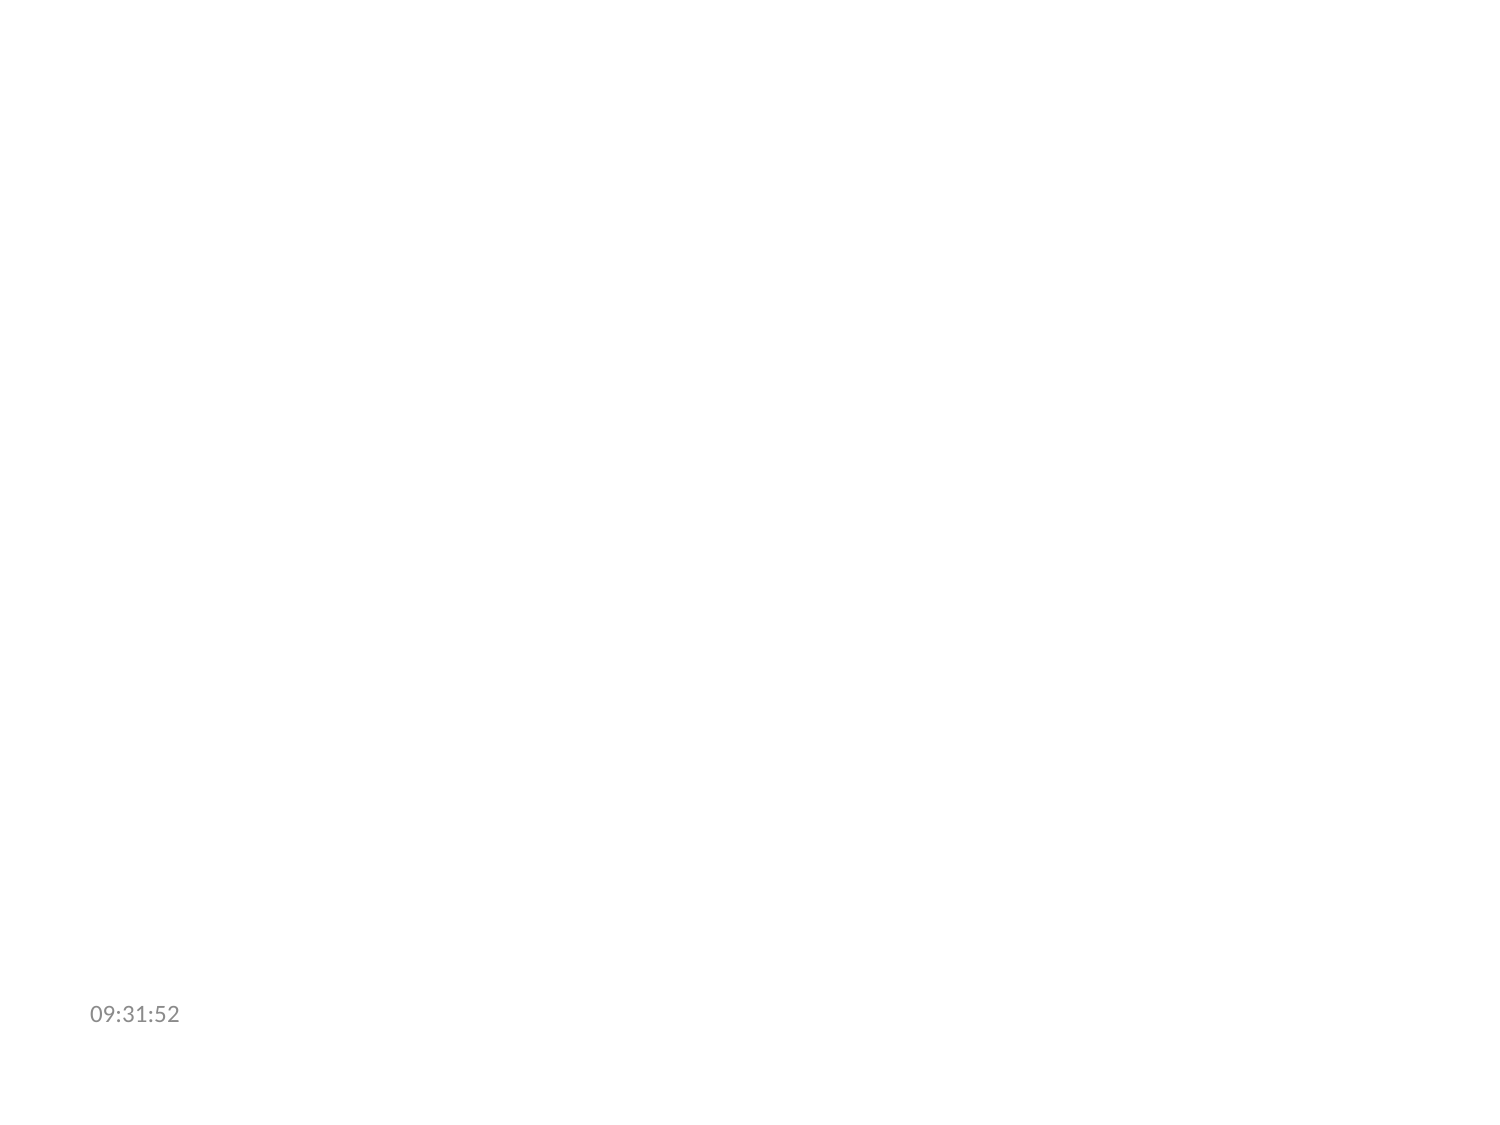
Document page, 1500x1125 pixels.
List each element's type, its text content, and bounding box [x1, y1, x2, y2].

text_box 15:35:09 [75, 982, 425, 1043]
